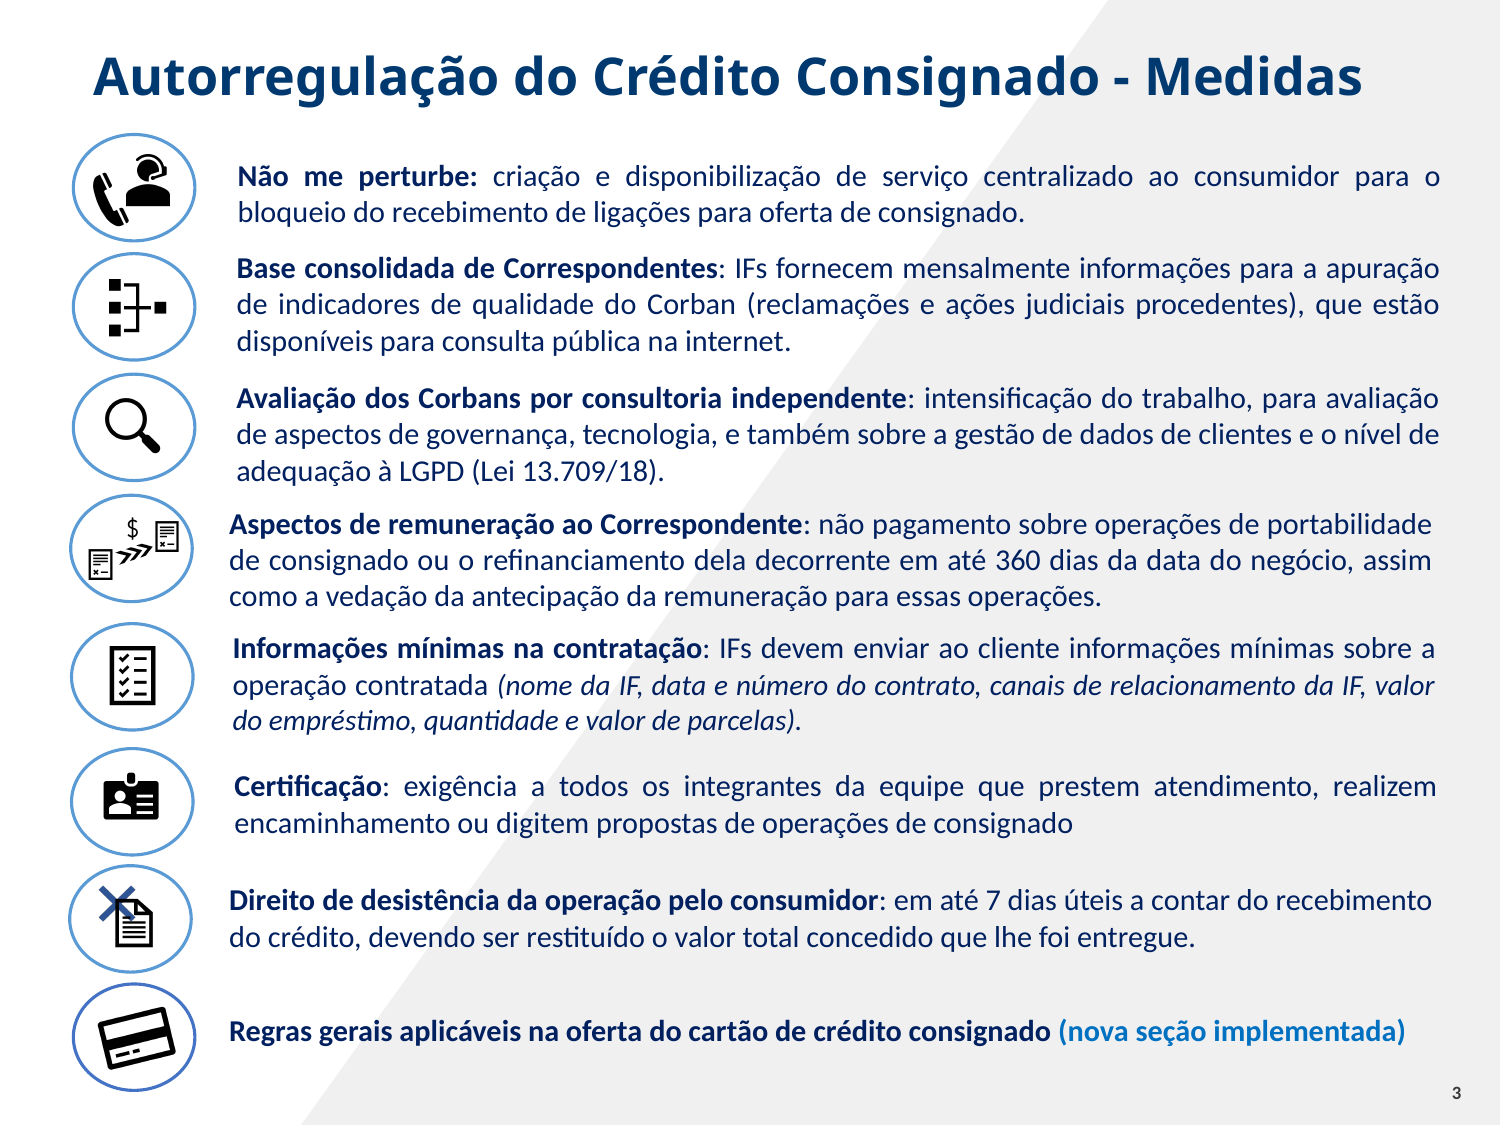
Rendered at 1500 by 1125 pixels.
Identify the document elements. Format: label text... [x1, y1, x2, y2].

text_box [179, 999, 196, 1066]
text_box [70, 495, 182, 580]
text_box [69, 865, 192, 973]
text_box Informações mínimas na contratação: IFs devem enviar ao cliente informações mínimas sobre a operação contratada (nome da IF, data e número do contrato, canais de relacionamento da IF, valor do empréstimo, quantidade e valor de parcelas). [217, 621, 1451, 744]
text_box [72, 982, 161, 1079]
text_box [96, 1080, 104, 1085]
text_box 3 [1138, 1072, 1477, 1109]
picture [92, 879, 163, 952]
picture [97, 640, 168, 711]
text_box [112, 1080, 173, 1092]
text_box [73, 374, 195, 481]
picture [77, 147, 181, 228]
text_box Avaliação dos Corbans por consultoria independente: intensificação do trabalho, para avaliação de aspectos de governança, tecnologia, e também sobre a gestão de dados de clientes e o nível de adequação à LGPD (Lei 13.709/18). [221, 371, 1454, 495]
text_box [178, 270, 195, 344]
text_box [299, 0, 1500, 1125]
text_box Regras gerais aplicáveis na oferta do cartão de crédito consignado (nova seção implementada) [214, 1004, 1447, 1056]
picture [82, 516, 185, 583]
picture [97, 268, 178, 349]
picture [98, 763, 164, 829]
text_box [73, 134, 174, 218]
text_box [94, 153, 195, 241]
text_box [73, 253, 176, 361]
picture [86, 988, 187, 1089]
text_box [71, 623, 194, 731]
list Autorregulação do Crédito Consignado - Medidas [78, 35, 1447, 117]
text_box Direito de desistência da operação pelo consumidor: em até 7 dias úteis a contar do recebimento do crédito, devendo ser restituído o valor total concedido que lhe foi entregue. [214, 873, 1447, 961]
text_box Não me perturbe: criação e disponibilização de serviço centralizado ao consumidor para o bloqueio do recebimento de ligações para oferta de consignado. [222, 149, 1456, 237]
text_box Aspectos de remuneração ao Correspondente: não pagamento sobre operações de portabilidade de consignado ou o refinanciamento dela decorrente em até 360 dias da data do negócio, assim como a vedação da antecipação da remuneração para essas operações. [214, 496, 1447, 621]
picture [99, 392, 166, 459]
text_box Base consolidada de Correspondentes: IFs fornecem mensalmente informações para a apuração de indicadores de qualidade do Corban (reclamações e ações judiciais procedentes), que estão disponíveis para consulta pública na internet. [221, 241, 1455, 365]
text_box [71, 748, 194, 856]
text_box Certificação: exigência a todos os integrantes da equipe que prestem atendimento, realizem encaminhamento ou digitem propostas de operações de consignado [219, 759, 1453, 847]
text_box [85, 523, 193, 602]
